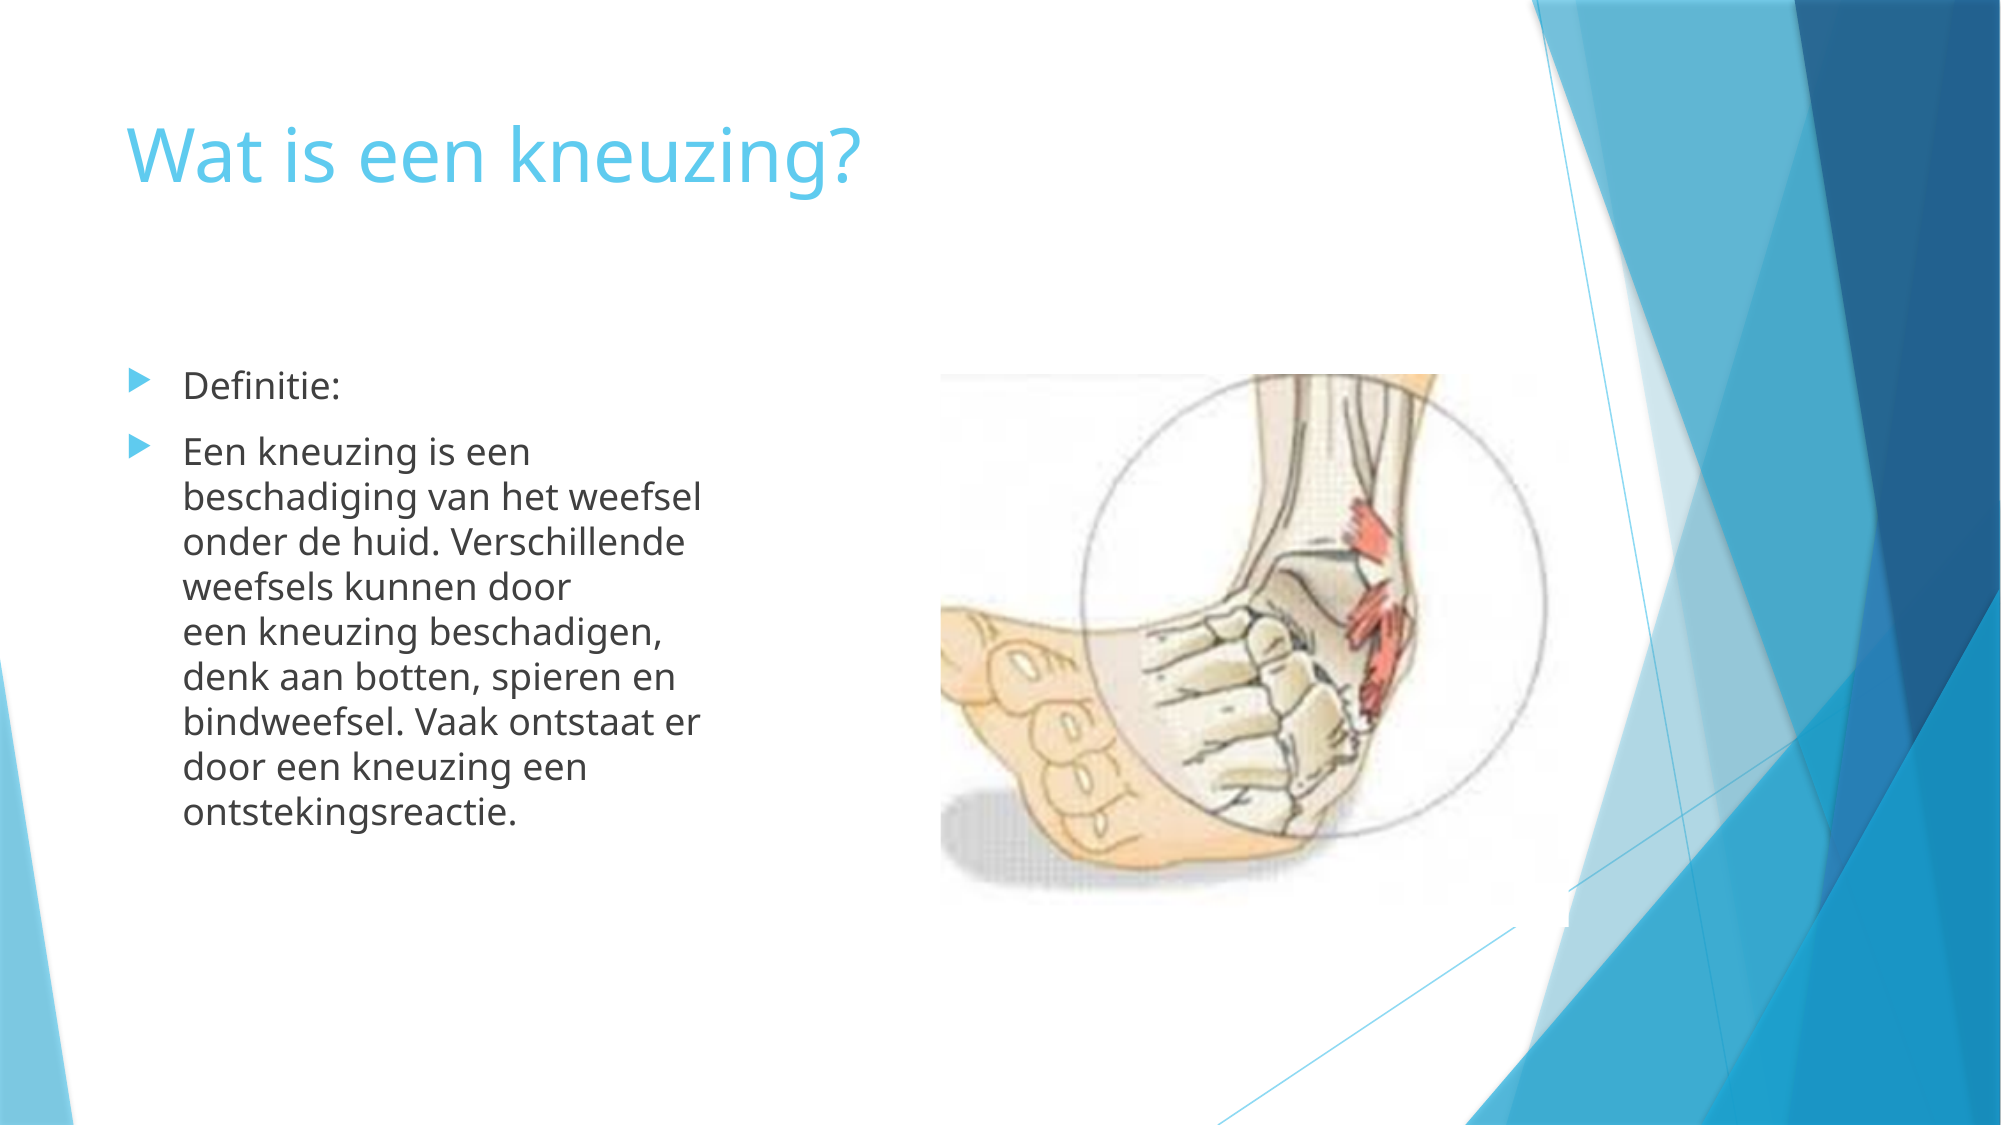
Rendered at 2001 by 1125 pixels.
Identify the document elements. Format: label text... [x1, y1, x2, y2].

picture [940, 373, 1570, 928]
list Definitie: Een kneuzing is een beschadiging van het weefsel onder de huid. Verschillende weefsels kunnen door een kneuzing beschadigen, denk aan botten, spieren en bindweefsel. Vaak ontstaat er door een kneuzing een ontstekingsreactie. [111, 354, 761, 992]
title Wat is een kneuzing? [111, 99, 1522, 317]
